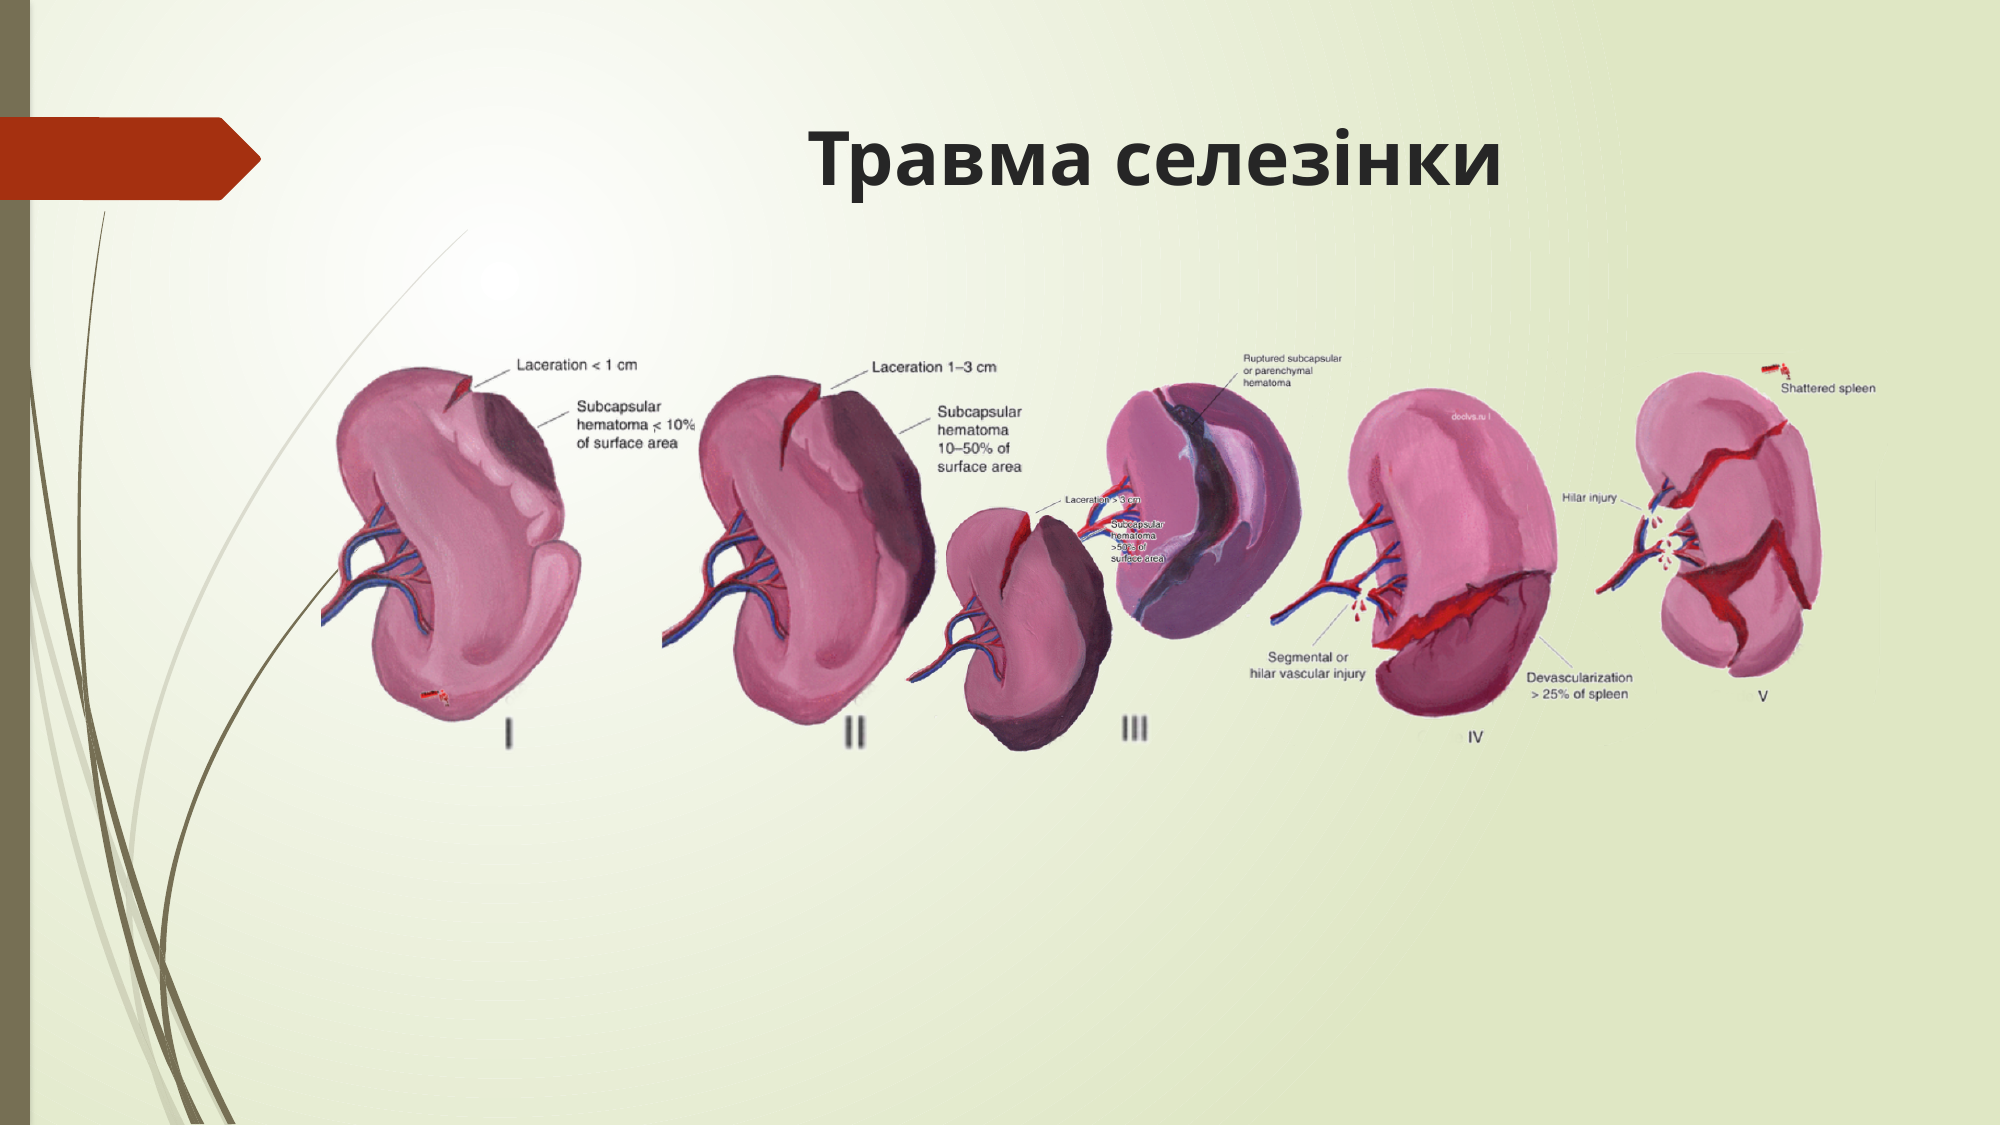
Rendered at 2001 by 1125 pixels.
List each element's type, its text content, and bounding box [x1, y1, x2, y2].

title Травма селезінки [425, 102, 1888, 313]
picture [321, 349, 1888, 754]
